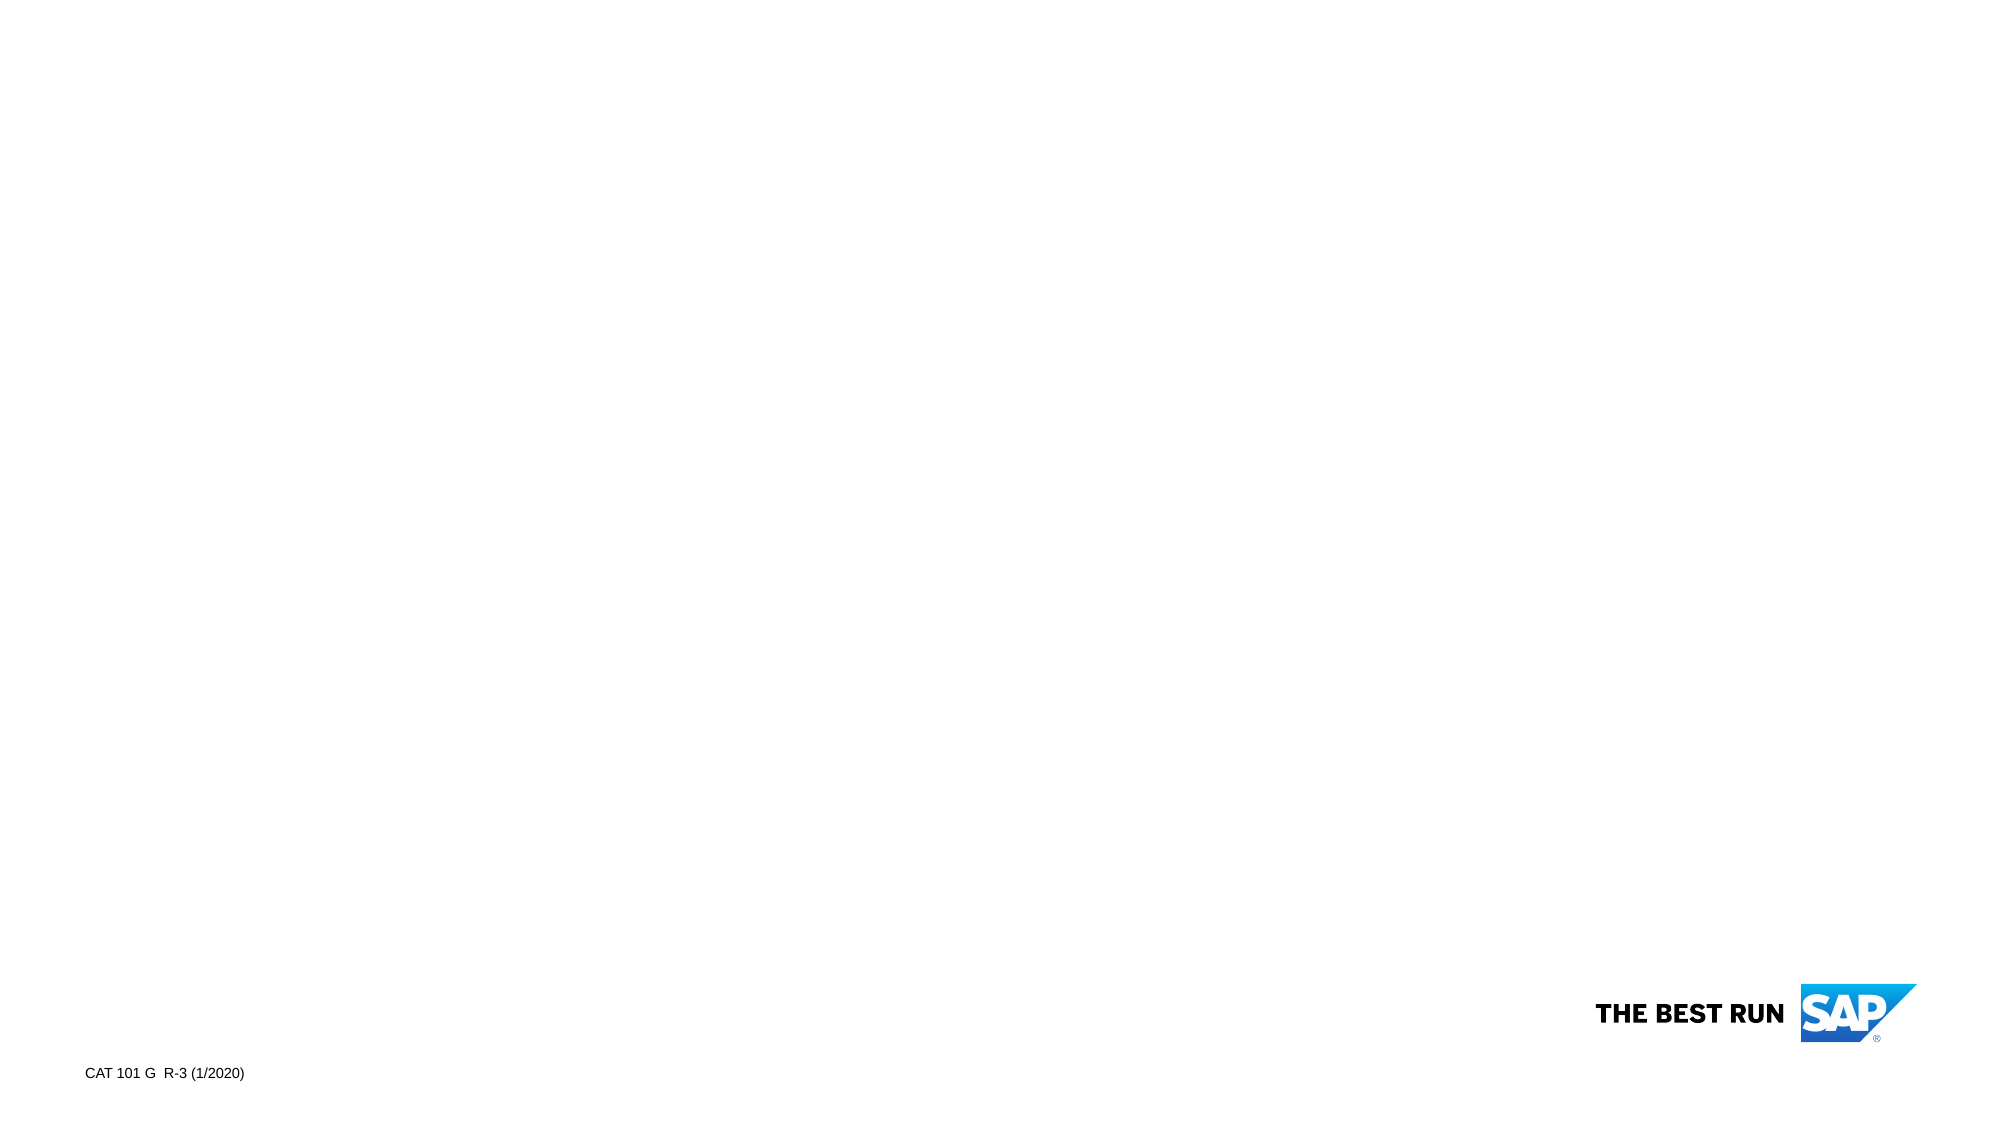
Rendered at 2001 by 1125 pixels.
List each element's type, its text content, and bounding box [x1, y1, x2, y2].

text_box CAT 101 G R-3 (1/2020) [85, 1064, 245, 1082]
picture [1595, 983, 1918, 1043]
